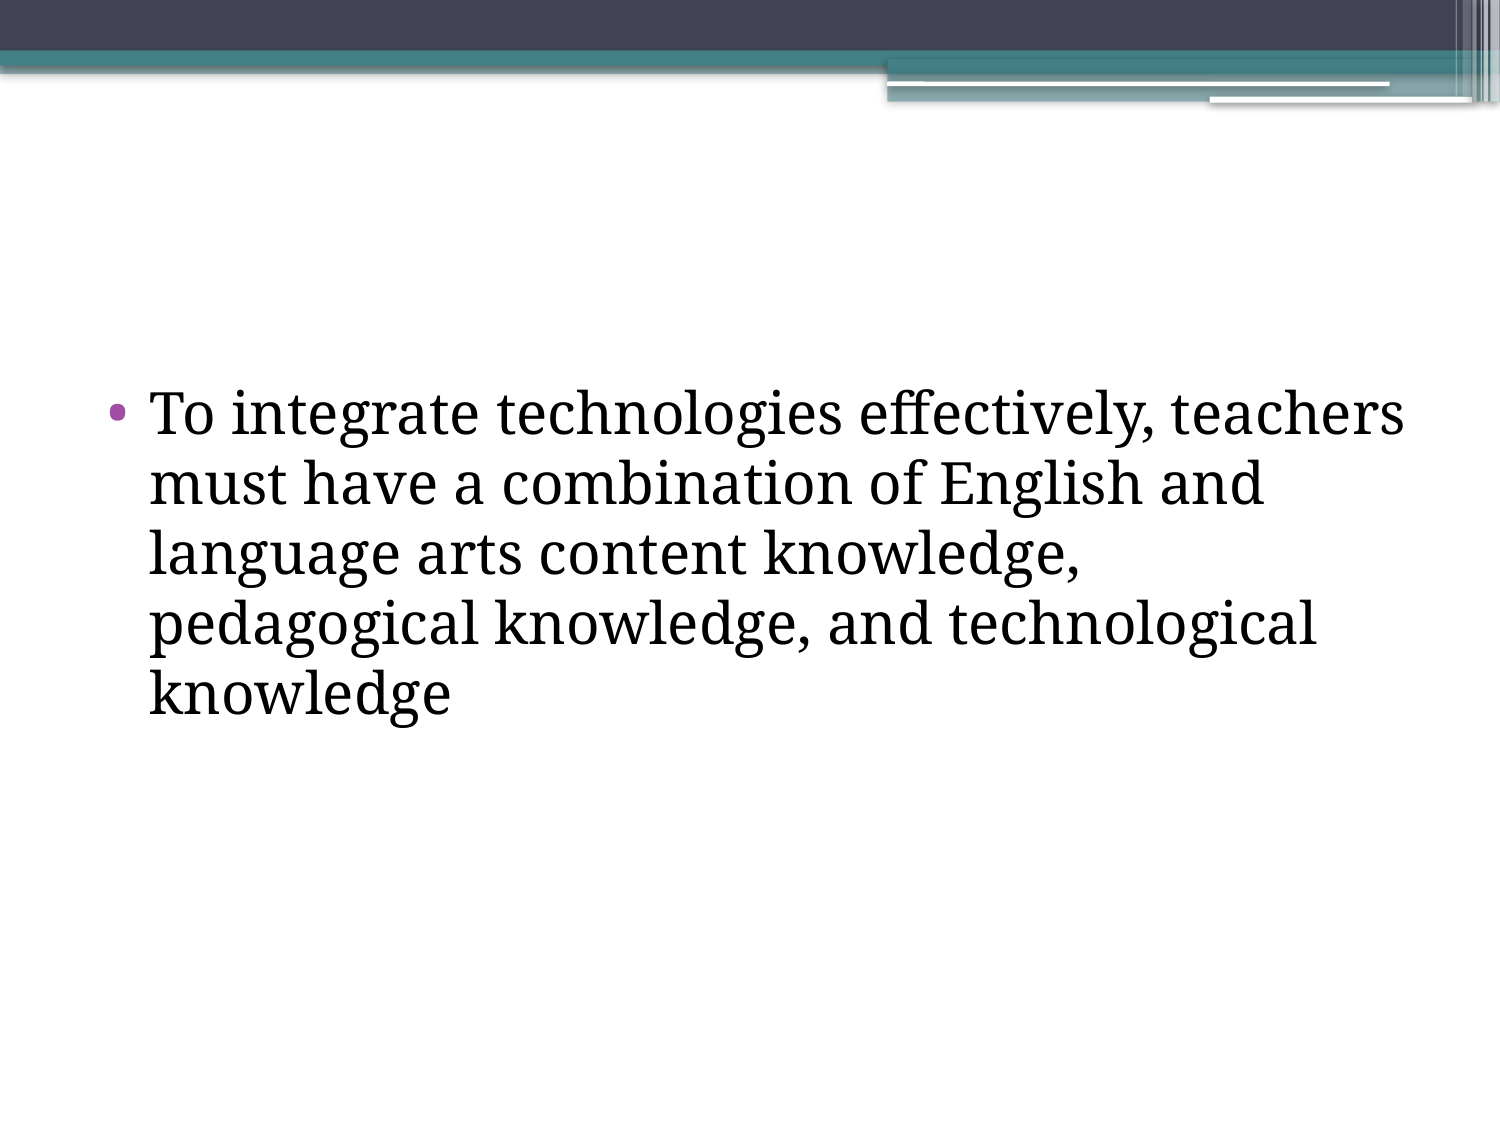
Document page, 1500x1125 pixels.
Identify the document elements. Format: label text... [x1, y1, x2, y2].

list To integrate technologies effectively, teachers must have a combination of English and language arts content knowledge, pedagogical knowledge, and technological knowledge [75, 368, 1425, 1079]
